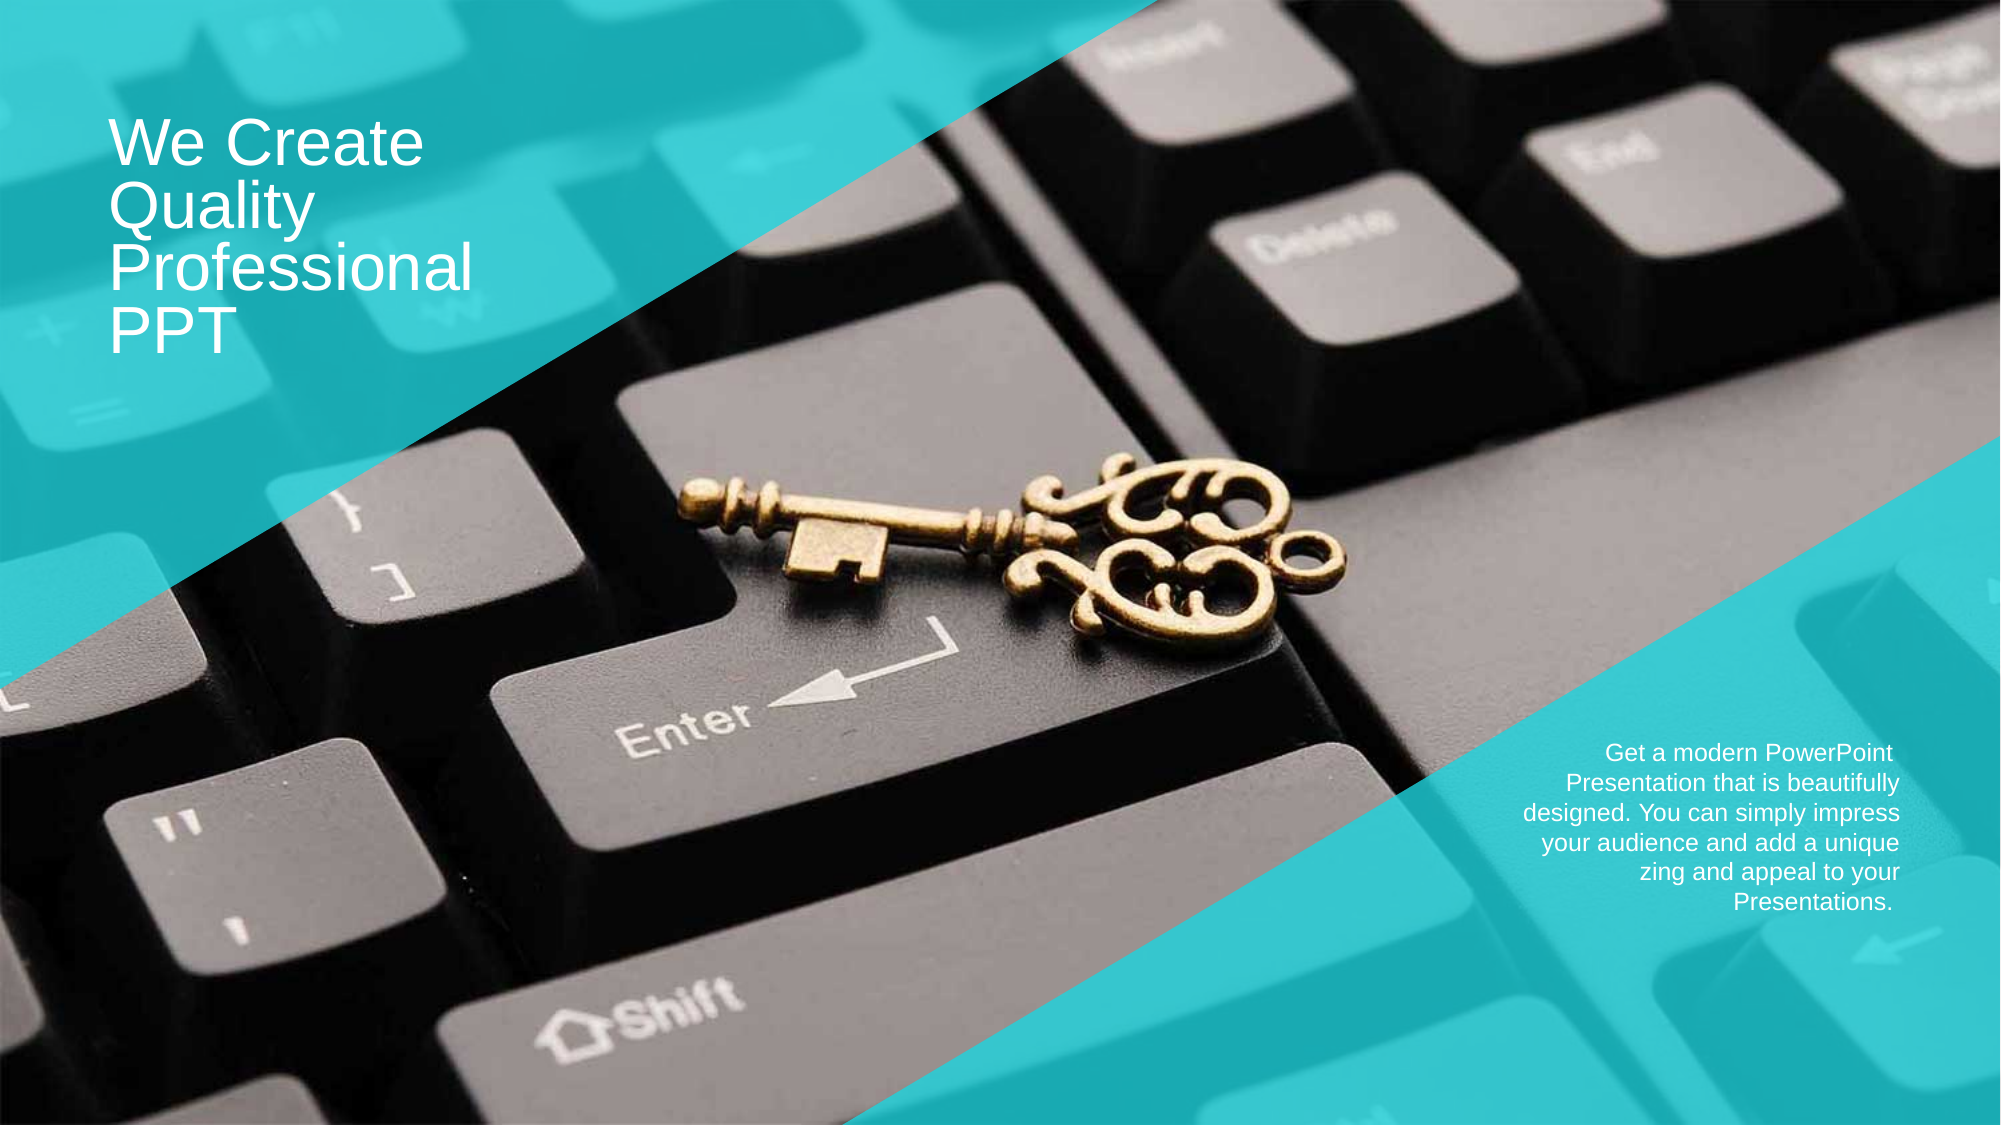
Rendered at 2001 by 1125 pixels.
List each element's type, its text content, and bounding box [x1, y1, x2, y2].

text_box [840, 434, 2000, 1125]
text_box Get a modern PowerPoint Presentation that is beautifully designed. You can simply impress your audience and add a unique zing and appeal to your Presentations. [1481, 728, 1916, 924]
picture [0, 0, 2001, 1125]
text_box We Create Quality Professional PPT [102, 116, 579, 367]
text_box [0, 0, 1160, 691]
